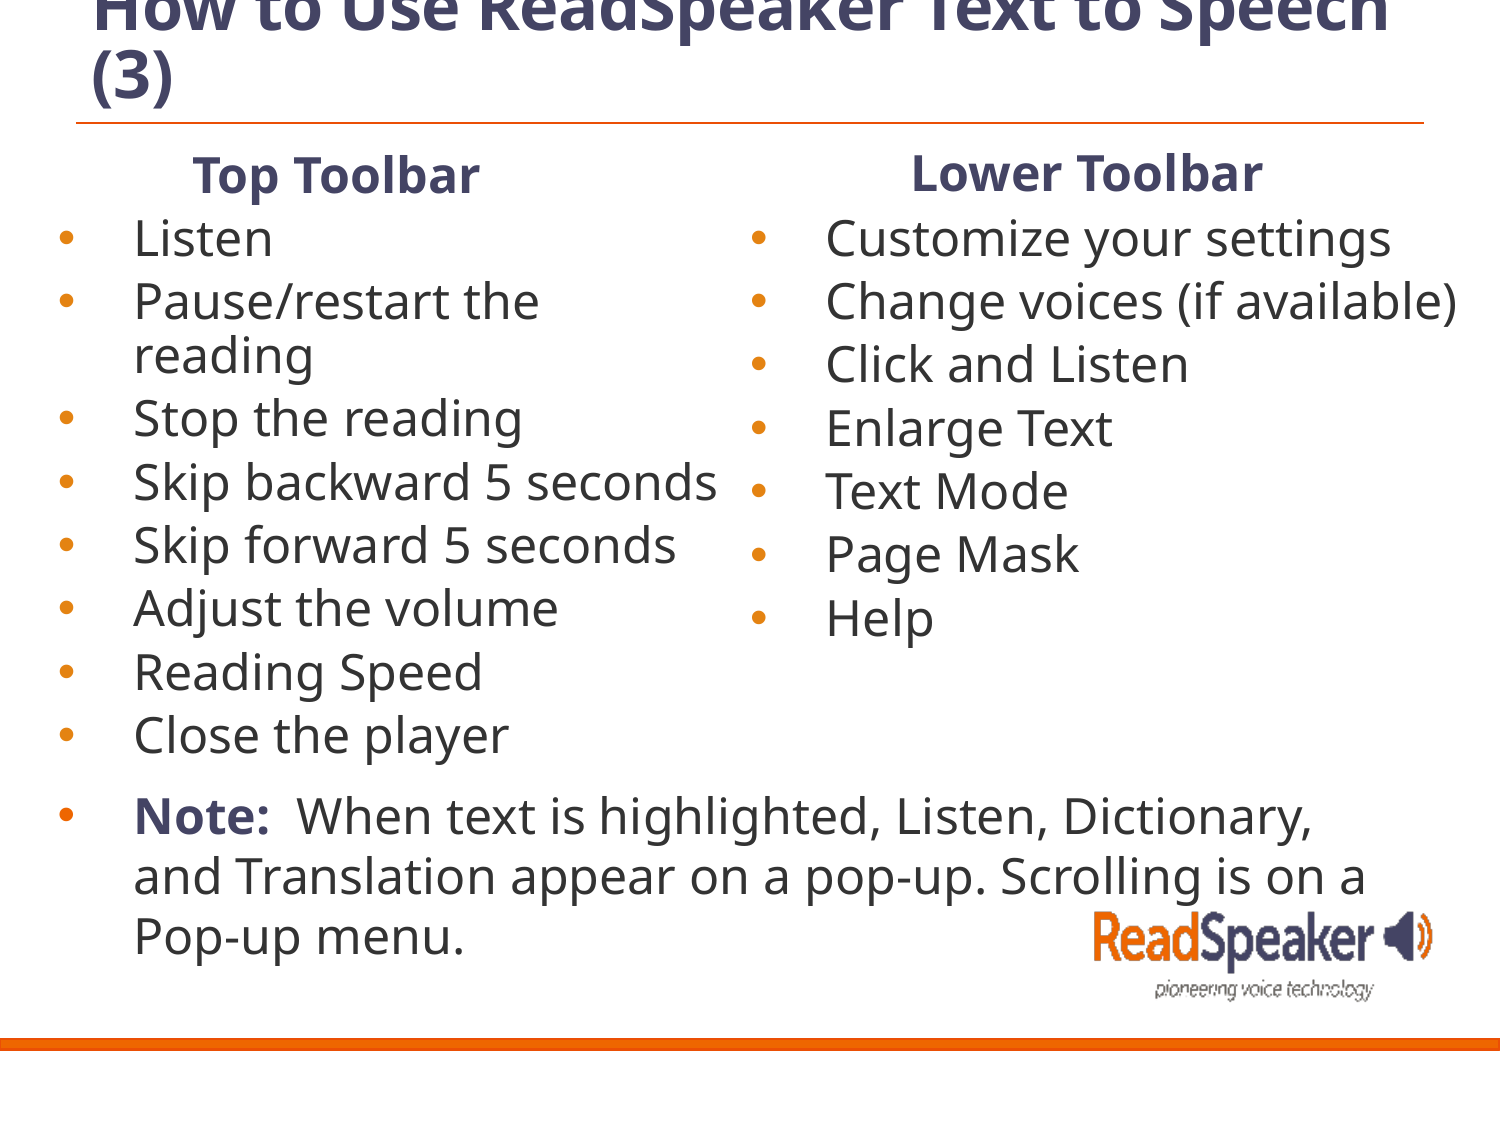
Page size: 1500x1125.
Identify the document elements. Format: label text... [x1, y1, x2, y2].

title How to Use ReadSpeaker Text to Speech (3) [76, 11, 1500, 120]
list Top Toolbar [0, 142, 663, 248]
text_box Note: When text is highlighted, Listen, Dictionary, and Translation appear on a pop-up. Scrolling is on a Pop-up menu. [57, 784, 1417, 964]
list Lower Toolbar [750, 140, 1413, 205]
list Customize your settings Change voices (if available) Click and Listen Enlarge Text Text Mode Page Mask Help [750, 205, 1459, 753]
list Listen Pause/restart the reading Stop the reading Skip backward 5 seconds Skip forward 5 seconds Adjust the volume Reading Speed Close the player [57, 205, 721, 784]
picture [1068, 890, 1459, 1010]
